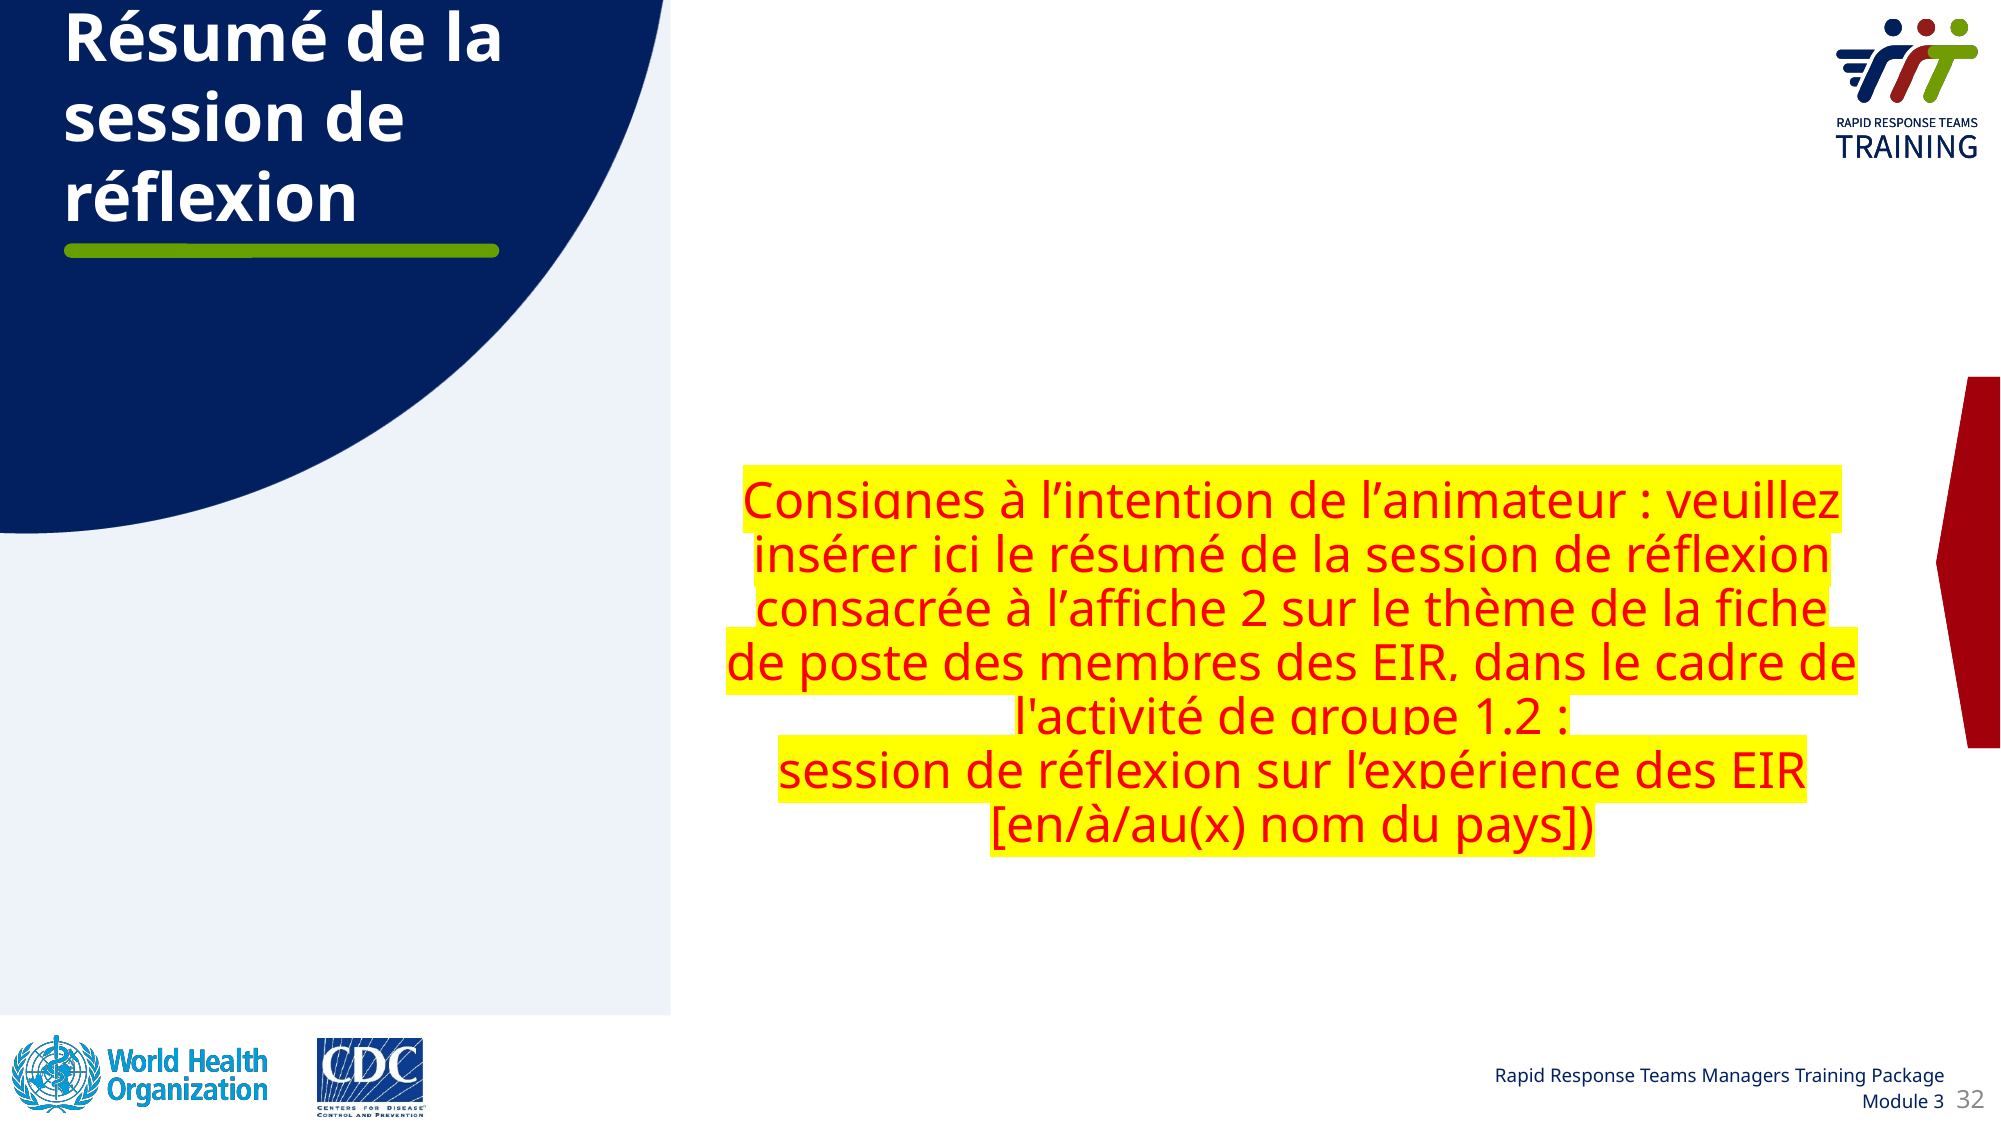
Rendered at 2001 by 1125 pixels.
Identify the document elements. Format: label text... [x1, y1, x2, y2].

text_box Résumé de la session de réflexion [55, 0, 615, 243]
text_box Consignes à lʼintention de lʼanimateur : veuillez insérer ici le résumé de la session de réflexion consacrée à lʼaffiche 2 sur le thème de la fiche de poste des membres des EIR, dans le cadre de l'activité de groupe 1.2 : session de réflexion sur l’expérience des EIR [en/à/au(x) nom du pays]) [714, 467, 1871, 932]
picture [24, 1054, 36, 1087]
picture [317, 1038, 426, 1117]
picture [12, 1083, 48, 1113]
picture [22, 1062, 26, 1077]
picture [0, 0, 670, 538]
picture [34, 1054, 43, 1078]
picture [46, 1056, 54, 1062]
picture [1835, 19, 1978, 167]
picture [40, 1062, 47, 1070]
text_box 32 [1557, 1075, 1993, 1121]
text_box [1936, 376, 2000, 749]
picture [12, 1035, 54, 1068]
picture [71, 1053, 90, 1091]
picture [50, 1108, 62, 1113]
picture [30, 1083, 37, 1091]
picture [36, 1088, 78, 1105]
picture [59, 1035, 267, 1113]
